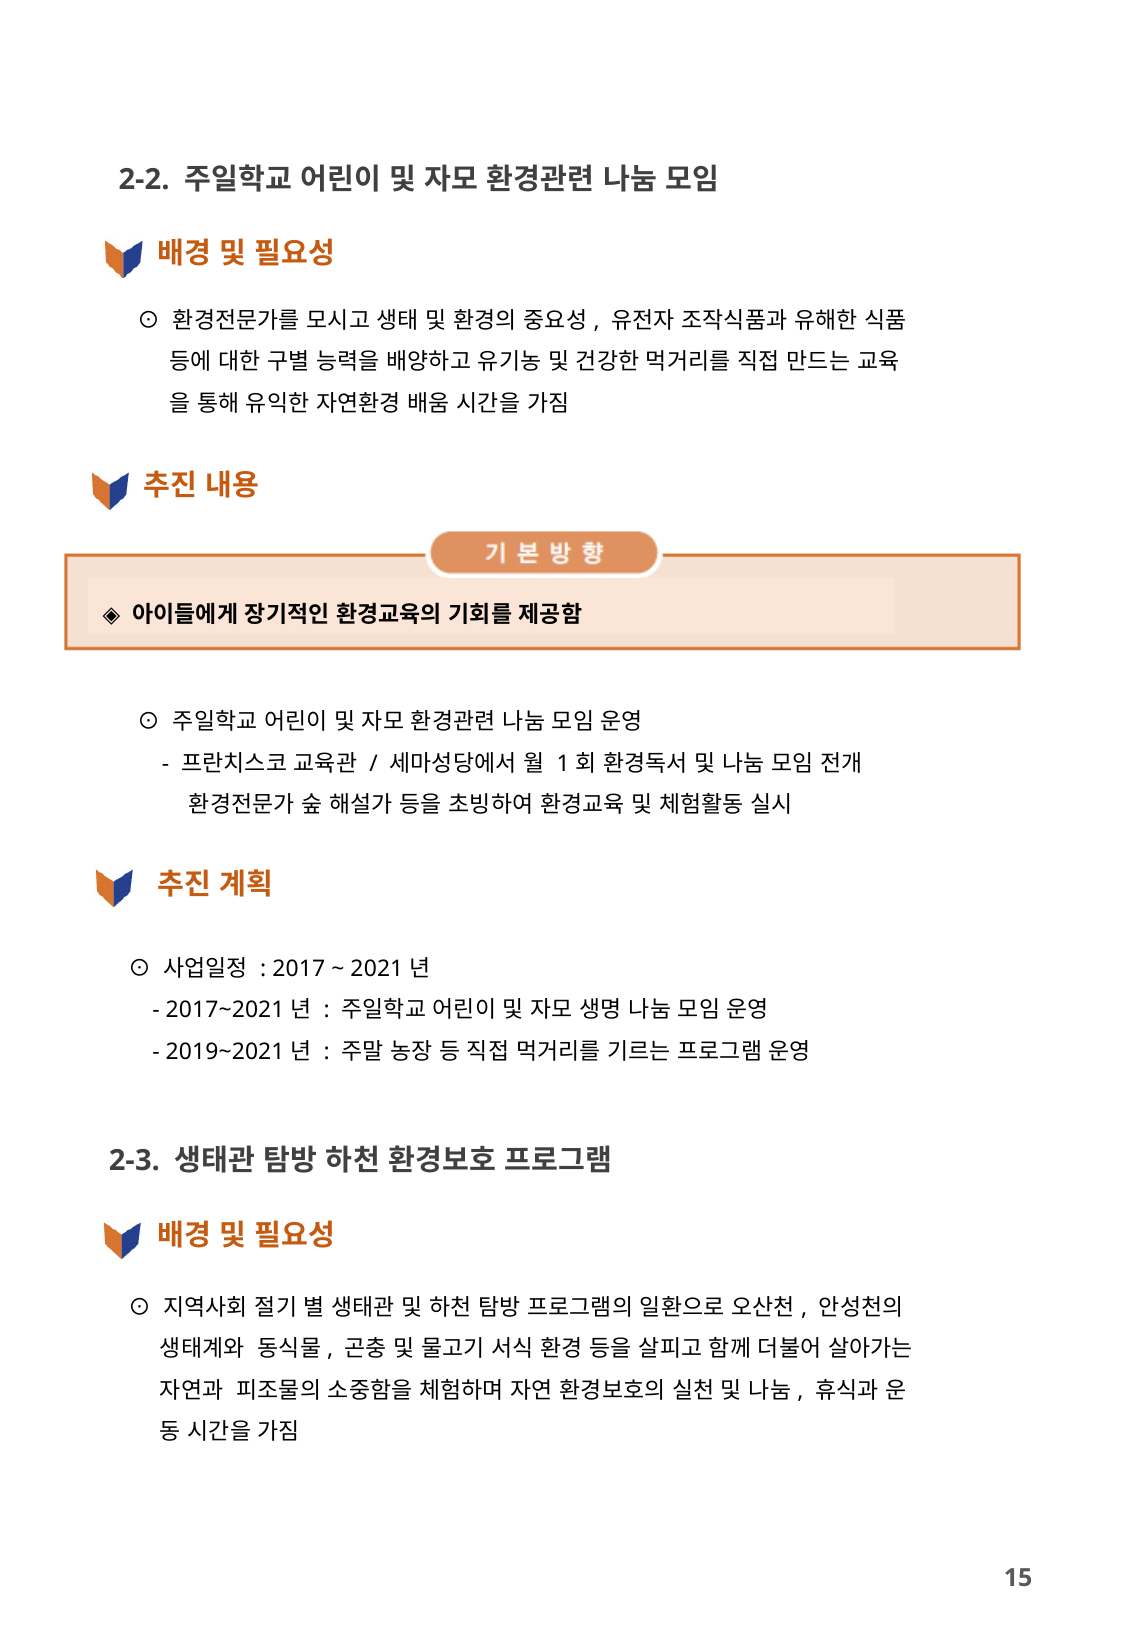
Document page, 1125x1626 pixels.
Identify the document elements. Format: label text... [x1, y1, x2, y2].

text_box 2-3. 생태관 탐방 하천 환경보호 프로그램 [94, 1133, 869, 1184]
picture [103, 238, 143, 278]
text_box ⊙ 지역사회 절기 별 생태관 및 하천 탐방 프로그램의 일환으로 오산천, 안성천의 생태계와 동식물, 곤충 및 물고기 서식 환경 등을 살피고 함께 더불어 살아가는 자연과 피조물의 소중함을 체험하며 자연 환경보호의 실천 및 나눔, 휴식과 운 동 시간을 가짐 [113, 1271, 989, 1452]
text_box 2-2. 주일학교 어린이 및 자모 환경관련 나눔 모임 [103, 153, 879, 204]
text_box ⊙ 주일학교 어린이 및 자모 환경관련 나눔 모임 운영 - 프란치스코 교육관 / 세마성당에서 월 1회 환경독서 및 나눔 모임 전개 환경전문가 숲 해설가 등을 초빙하여 환경교육 및 체험활동 실시 [123, 685, 999, 866]
text_box 15 [963, 1554, 1048, 1599]
picture [93, 867, 133, 907]
picture [102, 1220, 142, 1259]
text_box 배경 및 필요성 [142, 226, 1038, 277]
text_box ⊙ 사업일정 : 2017 ~ 2021년 - 2017~2021년 : 주일학교 어린이 및 자모 생명 나눔 모임 운영 - 2019~2021년 : 주말 농장 등 직접 먹거리를 기르는 프로그램 운영 [113, 932, 989, 1071]
text_box 추진 계획 [142, 857, 1038, 908]
text_box ⊙ 환경전문가를 모시고 생태 및 환경의 중요성, 유전자 조작식품과 유해한 식품 등에 대한 구별 능력을 배양하고 유기농 및 건강한 먹거리를 직접 만드는 교육 을 통해 유익한 자연환경 배움 시간을 가짐 [123, 284, 999, 424]
text_box 배경 및 필요성 [142, 1208, 1038, 1259]
picture [60, 527, 1024, 652]
picture [89, 470, 129, 510]
text_box 추진 내용 [128, 458, 1024, 509]
